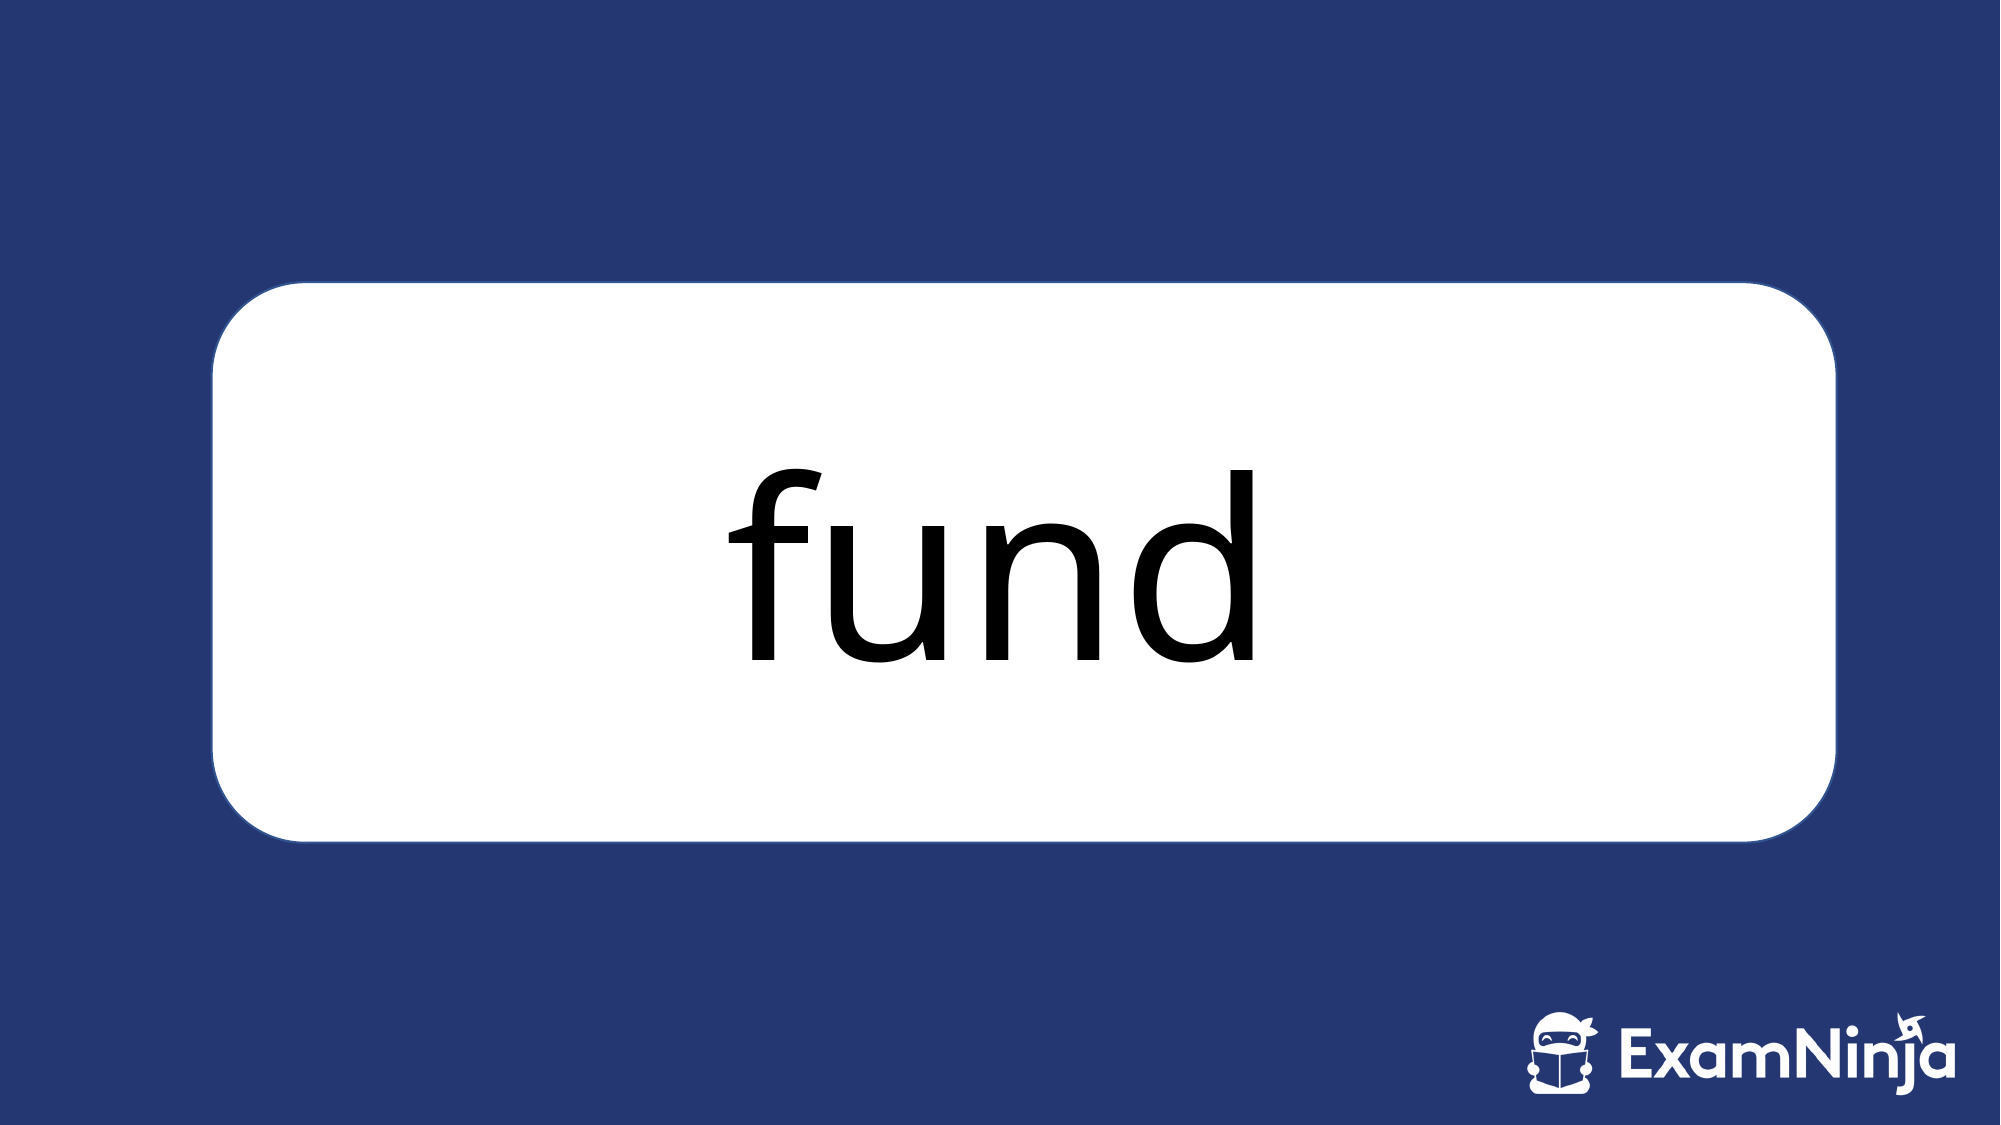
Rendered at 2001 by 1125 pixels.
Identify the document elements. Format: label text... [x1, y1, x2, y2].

text_box fund [143, 403, 1857, 719]
text_box [210, 719, 1838, 844]
text_box [210, 281, 1838, 403]
picture [1501, 1003, 1979, 1102]
